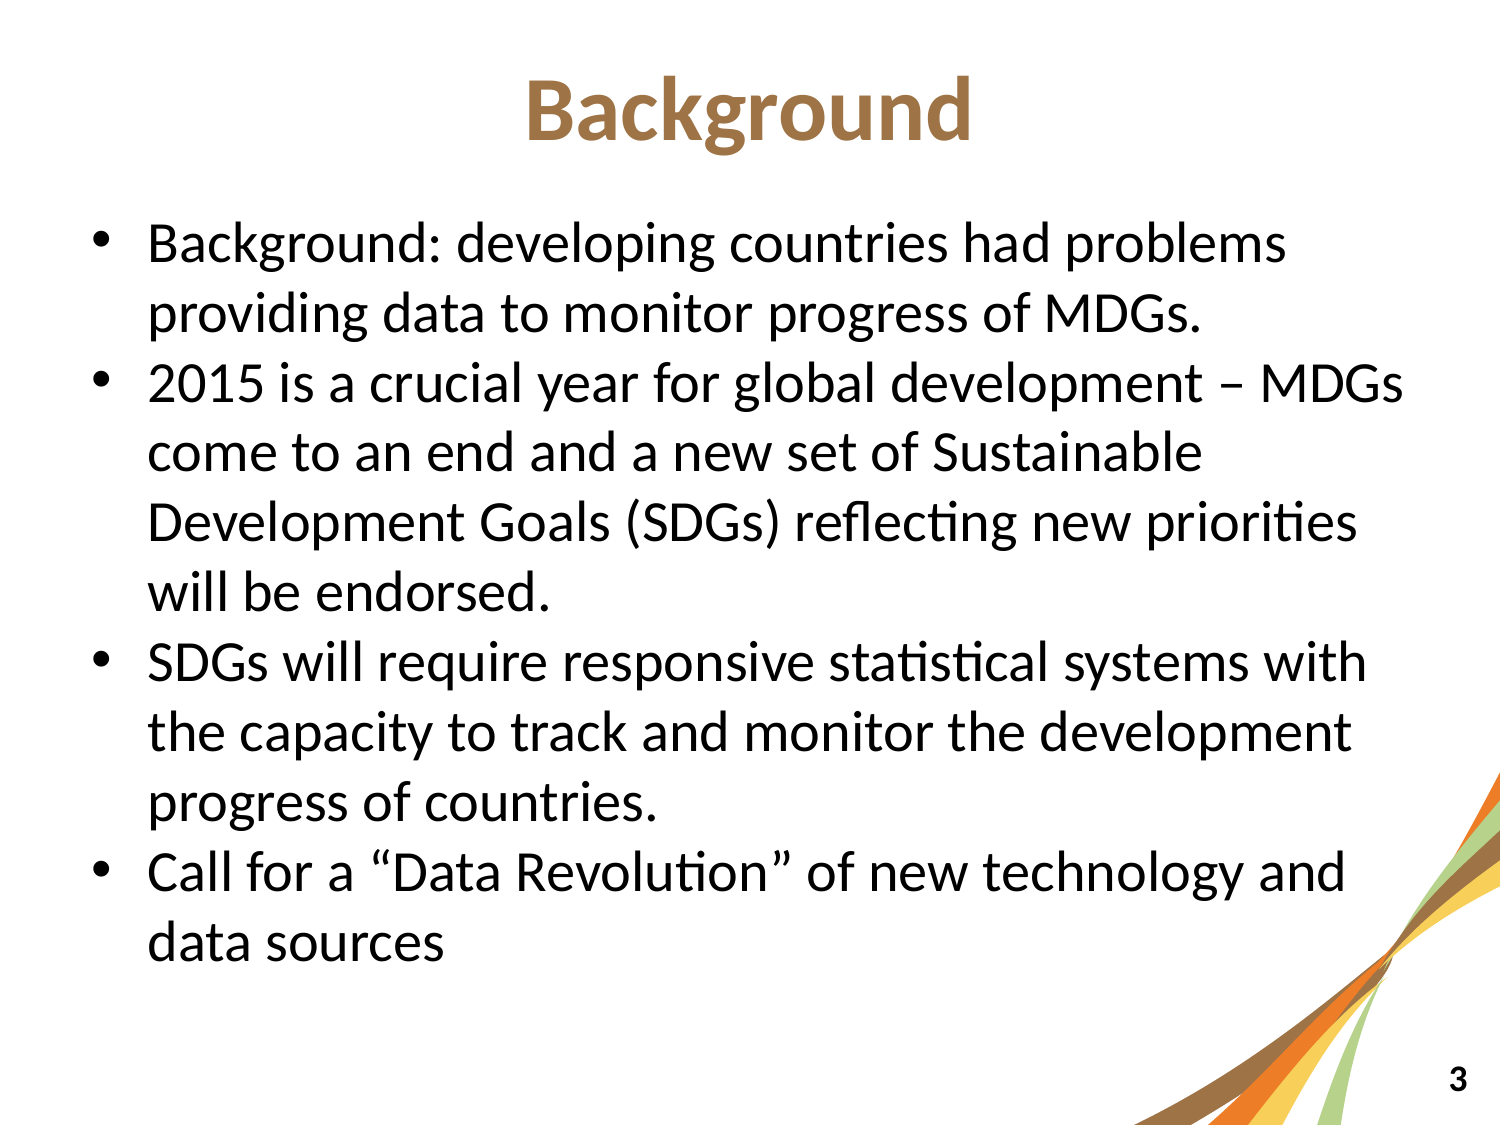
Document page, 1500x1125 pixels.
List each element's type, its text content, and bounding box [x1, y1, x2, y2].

text_box Background [0, 0, 1500, 208]
text_box Background: developing countries had problems providing data to monitor progress of MDGs. 2015 is a crucial year for global development – MDGs come to an end and a new set of Sustainable Development Goals (SDGs) reflecting new priorities will be endorsed. SDGs will require responsive statistical systems with the capacity to track and monitor the development progress of countries. Call for a “Data Revolution” of new technology and data sources [76, 208, 1459, 917]
